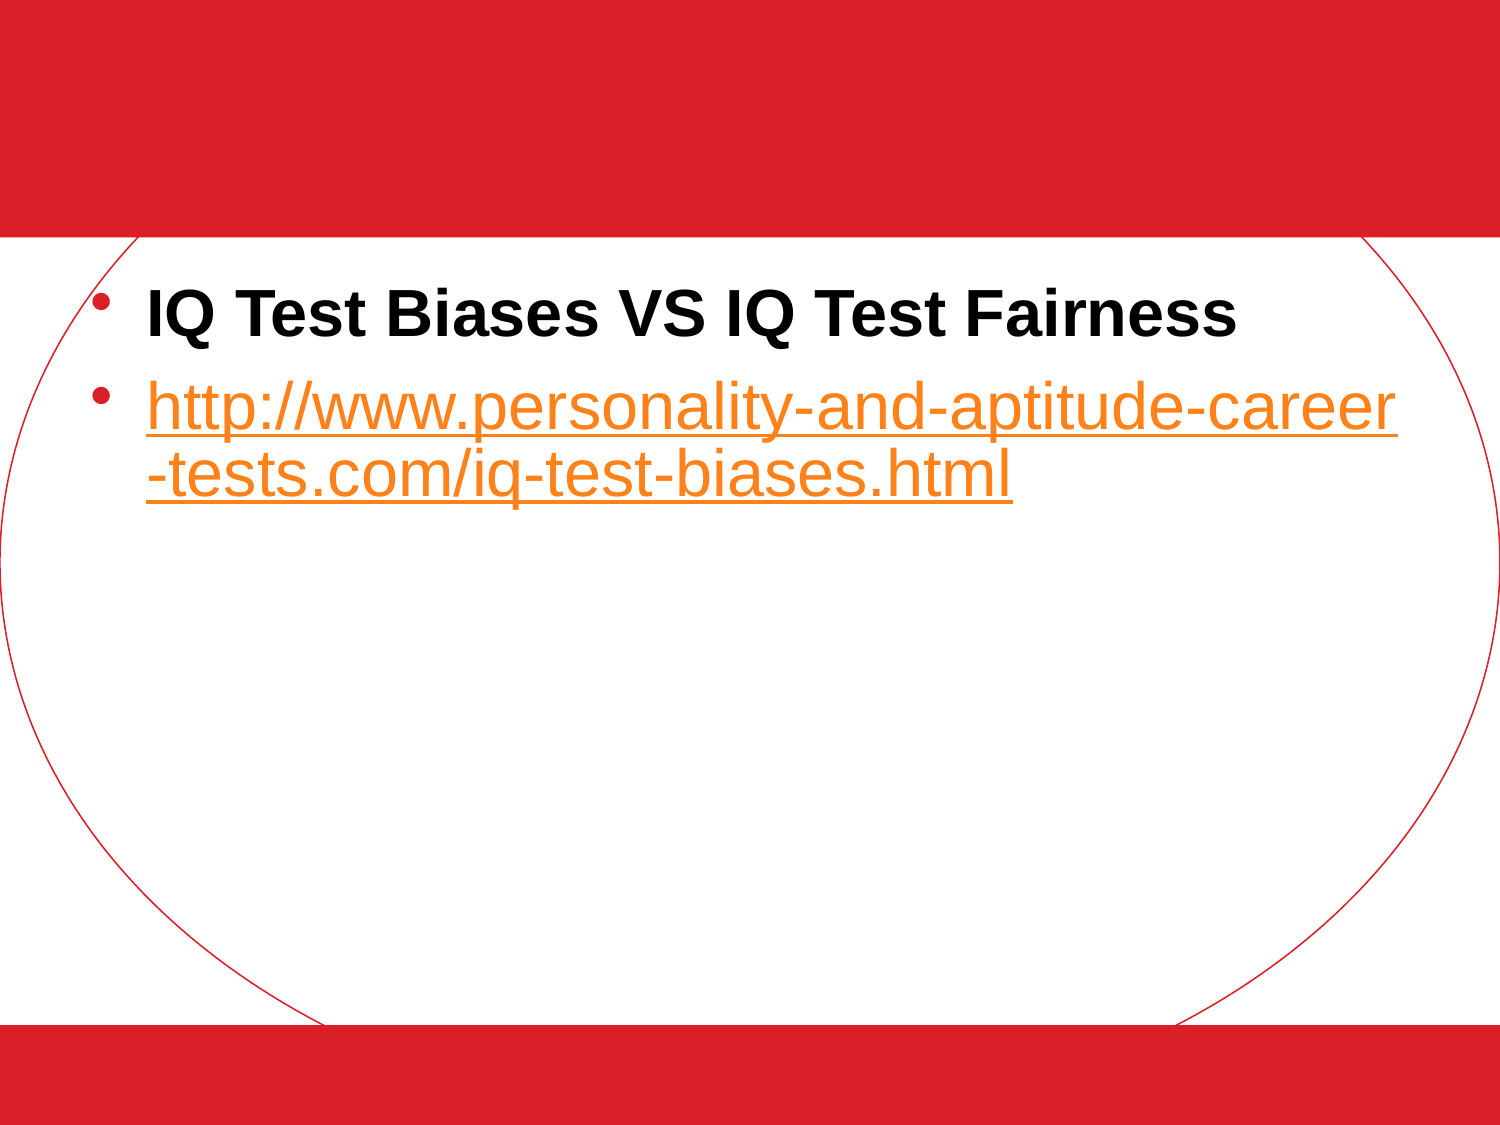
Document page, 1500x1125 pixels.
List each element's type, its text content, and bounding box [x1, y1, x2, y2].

list IQ Test Biases VS IQ Test Fairness http://www.personality-and-aptitude-career-tests.com/iq-test-biases.html [74, 262, 1426, 1006]
